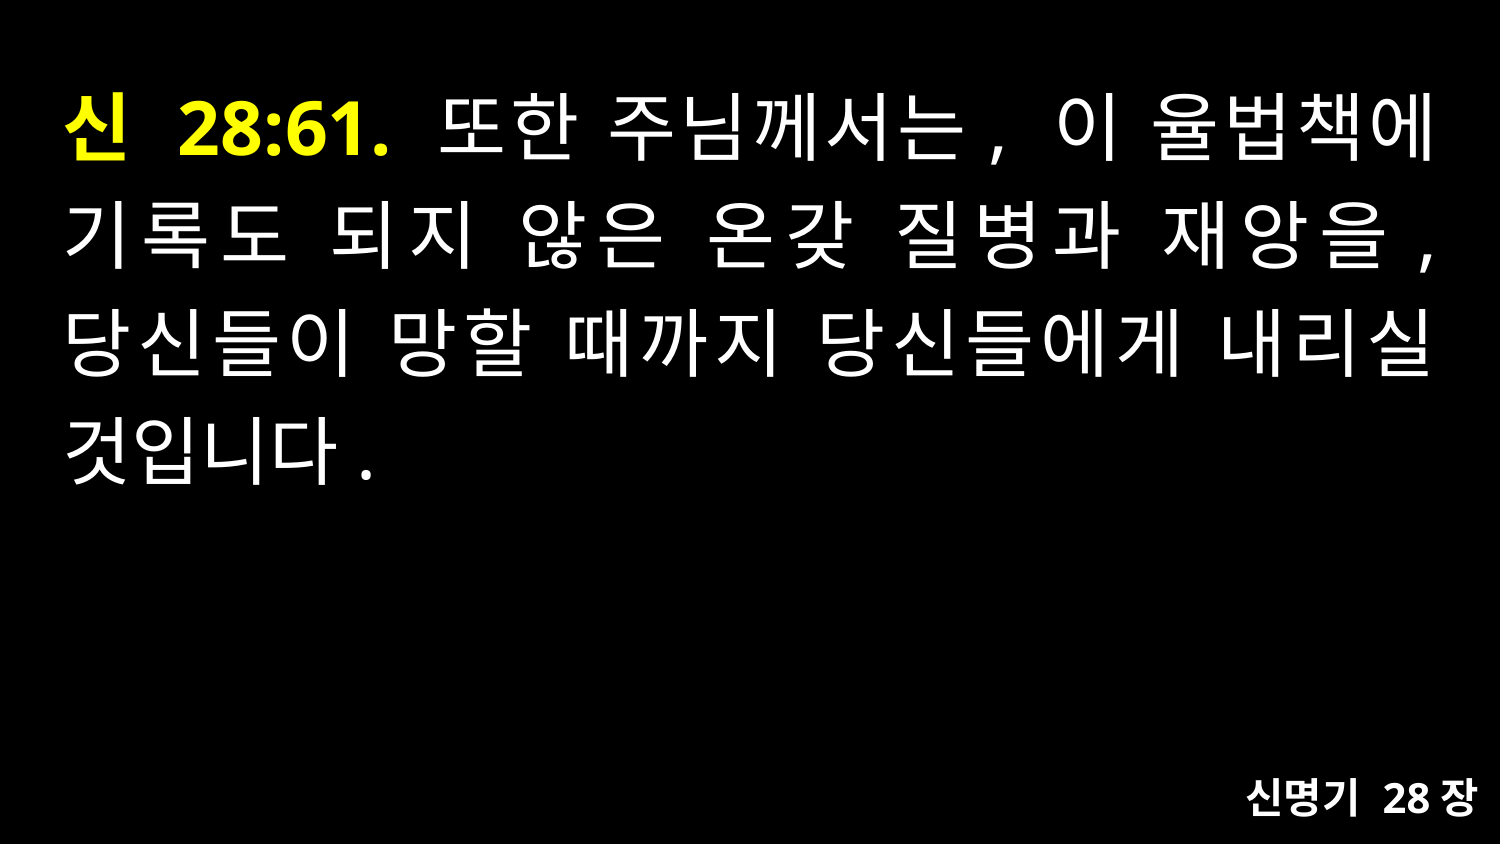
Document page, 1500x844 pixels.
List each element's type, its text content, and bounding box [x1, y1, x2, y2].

title 신 28:61. 또한 주님께서는, 이 율법책에 기록도 되지 않은 온갖 질병과 재앙을, 당신들이 망할 때까지 당신들에게 내리실 것입니다. [0, 0, 1500, 844]
subtitle 신명기 28장 [916, 770, 1500, 844]
